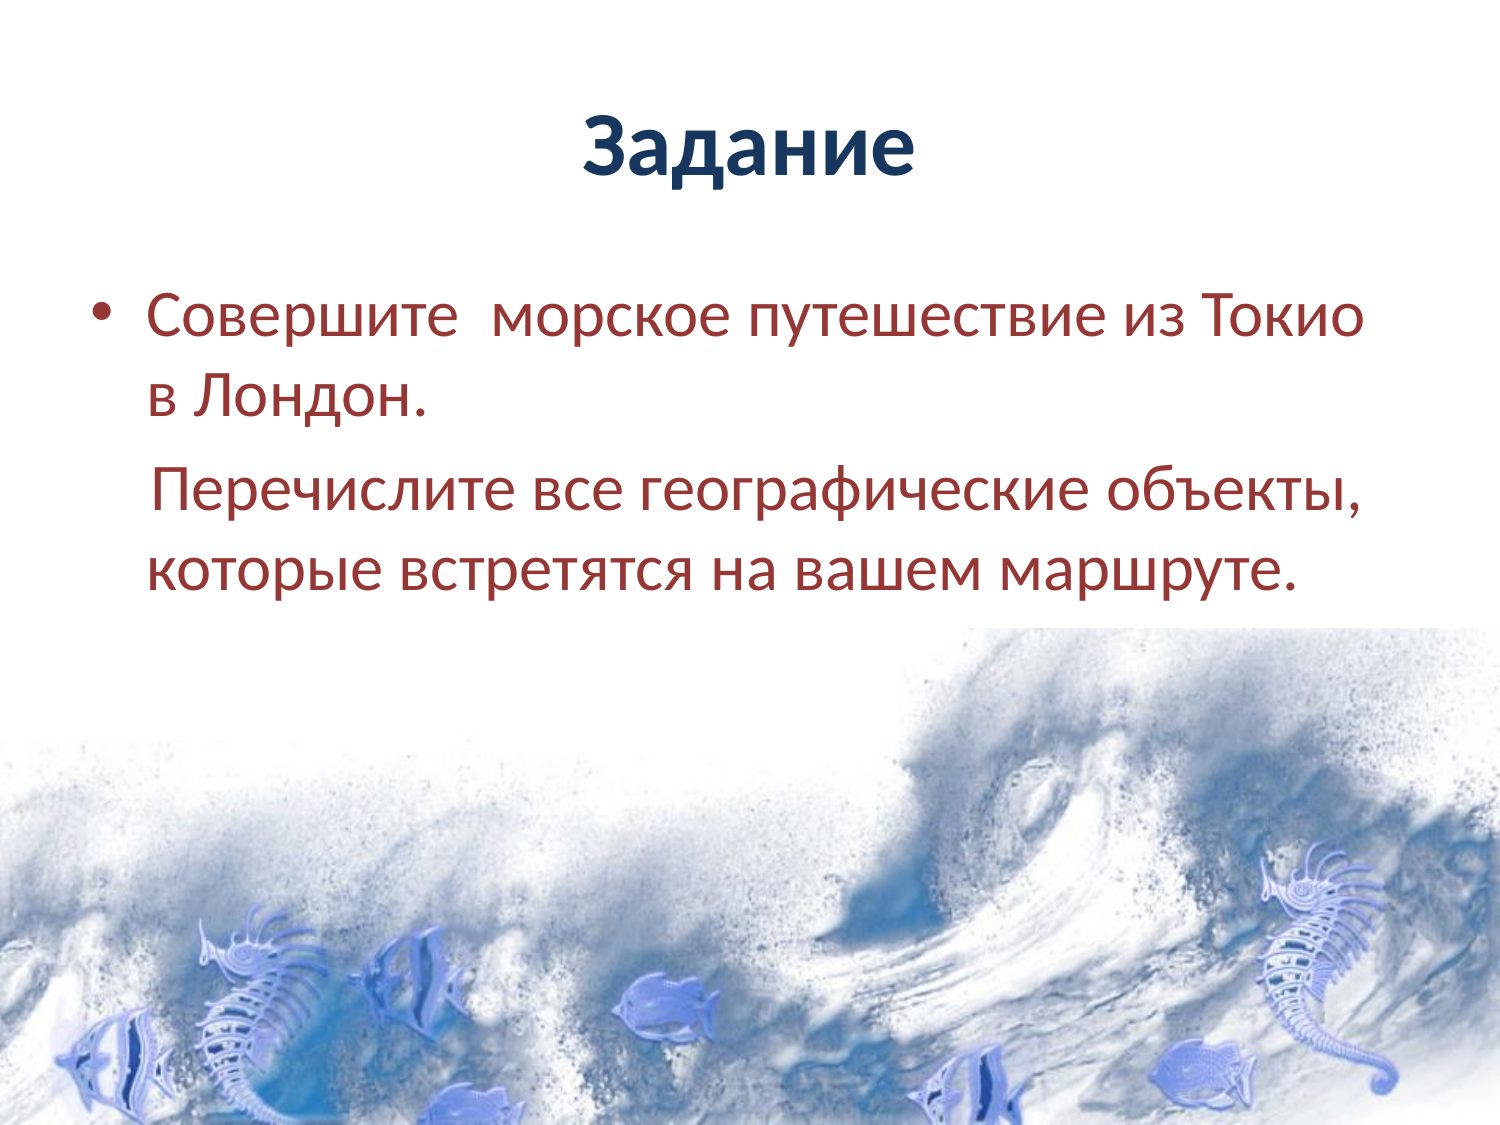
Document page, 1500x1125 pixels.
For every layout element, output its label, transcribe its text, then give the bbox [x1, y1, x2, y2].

picture [0, 628, 1500, 1125]
title Задание [75, 45, 1425, 233]
list Совершите морское путешествие из Токио в Лондон. Перечислите все географические объекты, которые встретятся на вашем маршруте. [74, 262, 1426, 1006]
